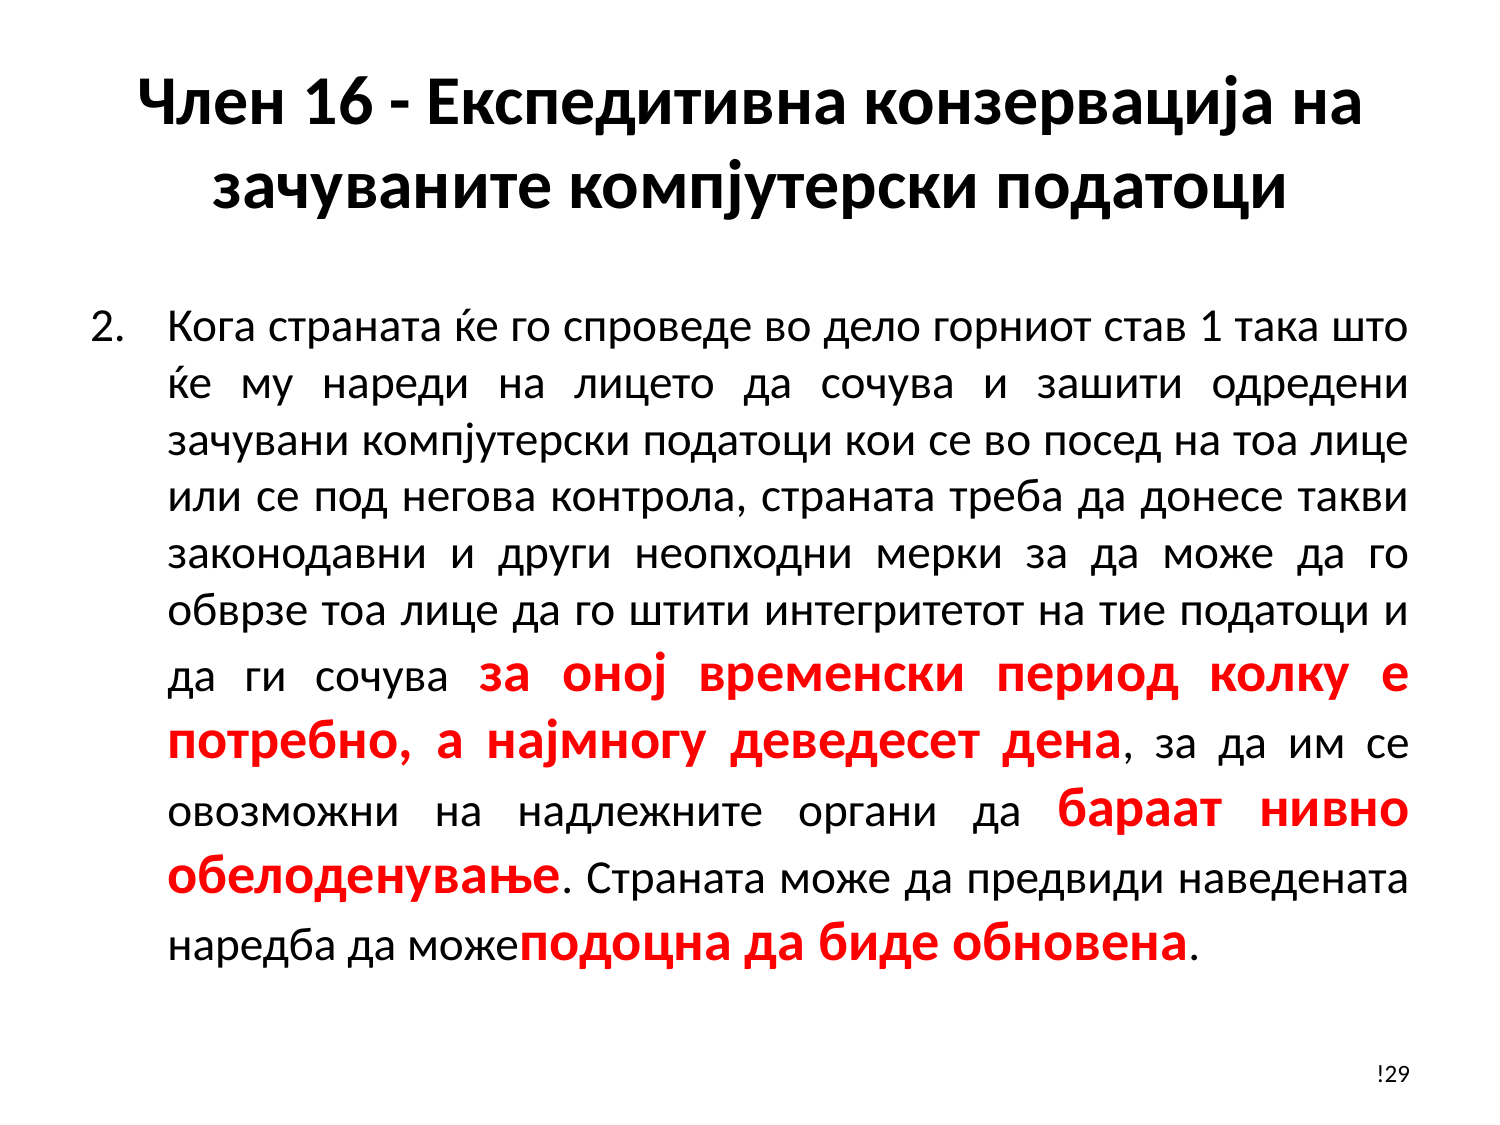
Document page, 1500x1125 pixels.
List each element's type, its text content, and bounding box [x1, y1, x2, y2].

title Член 16 - Експедитивна конзервација на зачуваните компјутерски податоци [76, 44, 1426, 232]
slide_number !29 [1074, 1042, 1425, 1103]
list Кога страната ќе го спроведе во дело горниот став 1 така што ќе му нареди на лицето да сочува и зашити одредени зачувани компјутерски податоци кои се во посед на тоа лице или се под негова контрола, страната треба да донесе такви законодавни и други неопходни мерки за да може да го обврзе тоа лице да го штити интегритетот на тие податоци и да ги сочува за оној временски период колку е потребно, а најмногу деведесет дена, за да им се овозможни на надлежните органи да бараат нивно обелоденување. Страната може да предвиди наведената наредба да можеподоцна да биде обновена. [74, 286, 1426, 1030]
